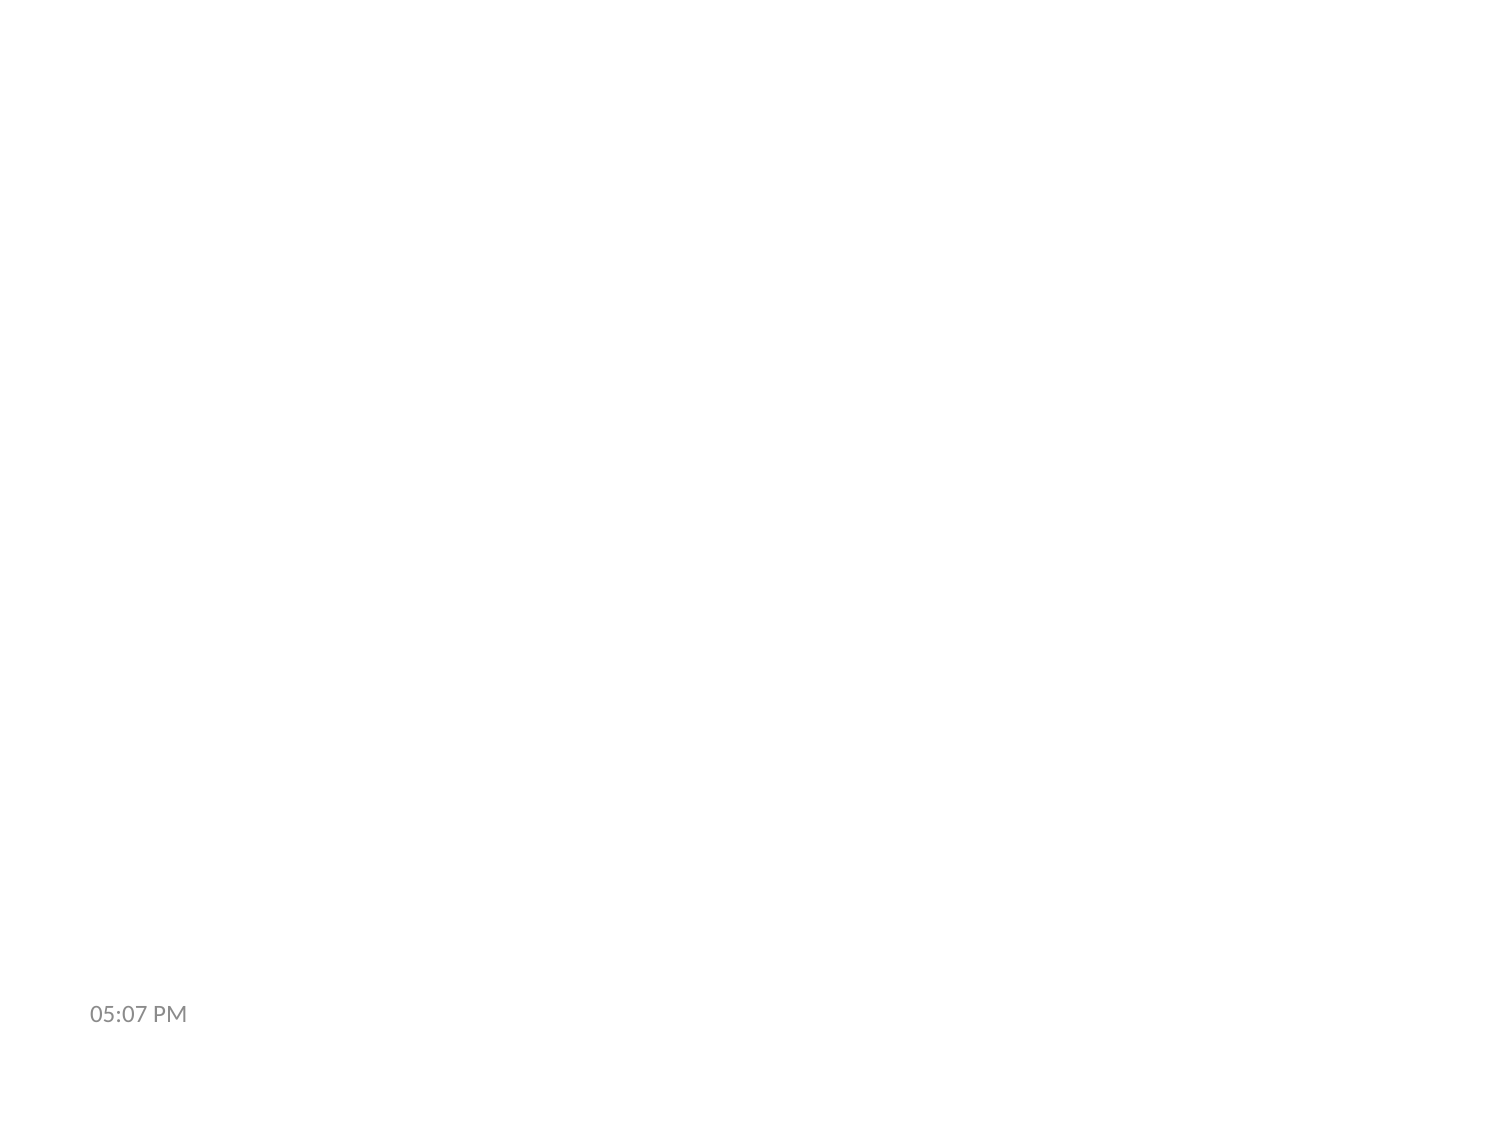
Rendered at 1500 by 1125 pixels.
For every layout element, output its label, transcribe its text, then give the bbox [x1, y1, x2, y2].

text_box 3:35 PM [75, 982, 425, 1043]
